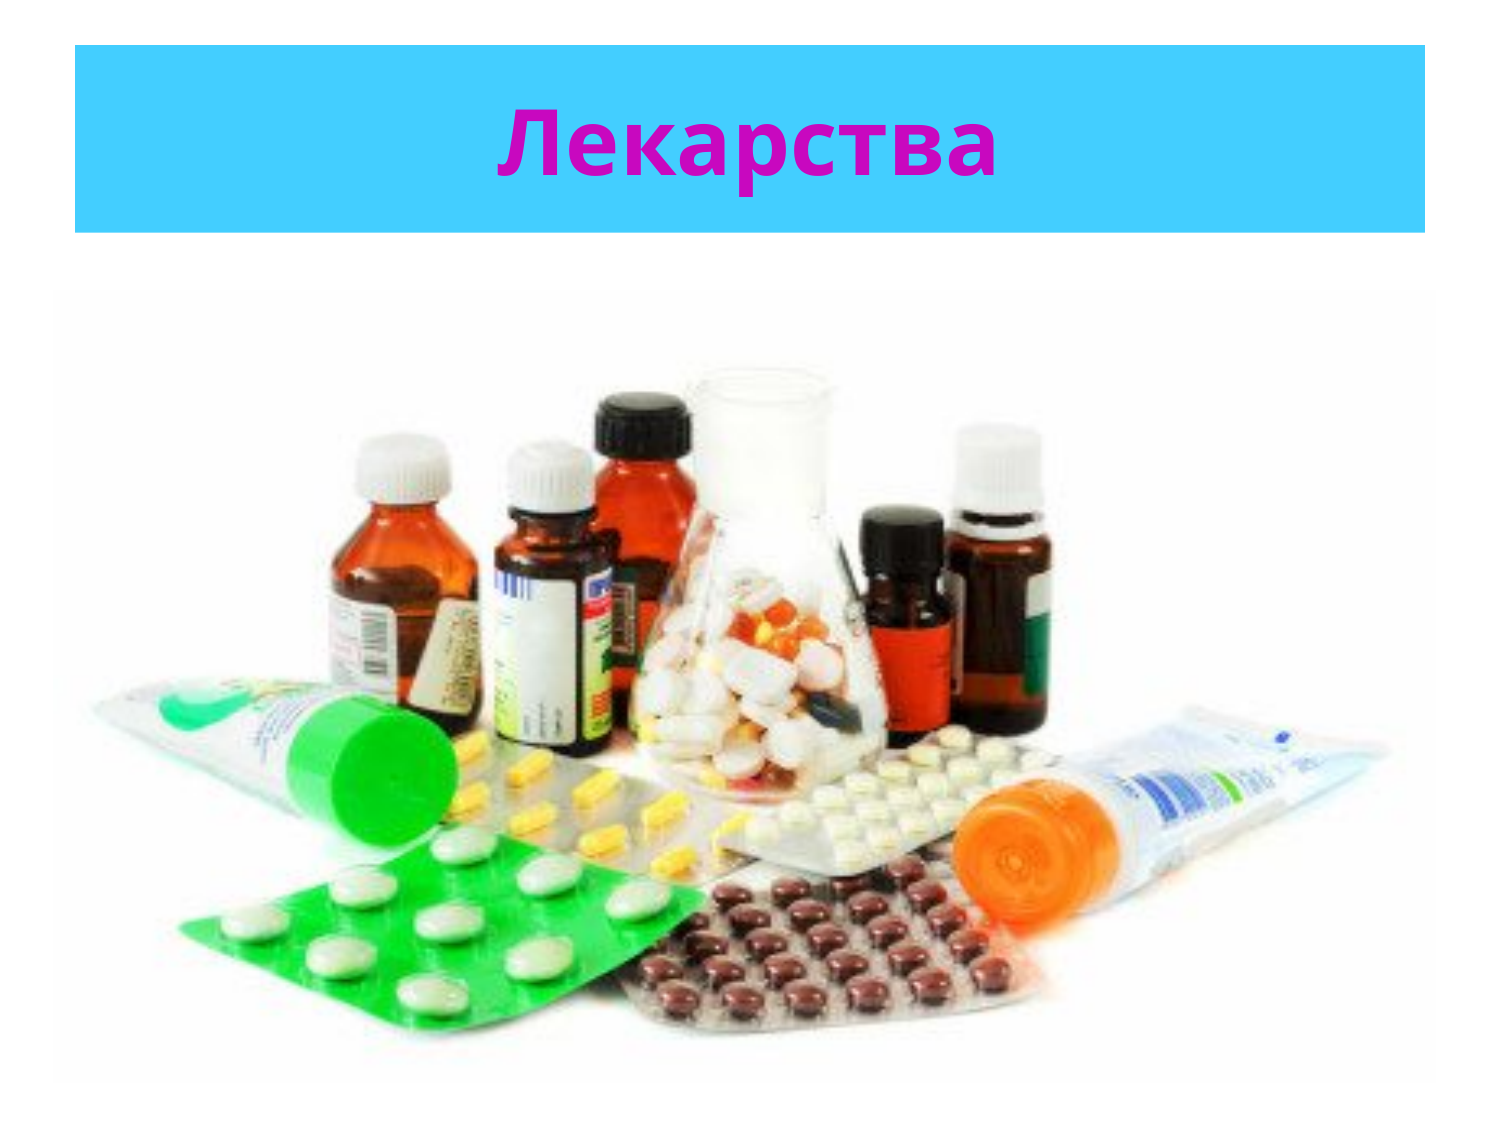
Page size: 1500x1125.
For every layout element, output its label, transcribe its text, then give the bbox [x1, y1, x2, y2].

title Лекарства [75, 45, 1425, 233]
picture [52, 290, 1436, 1083]
